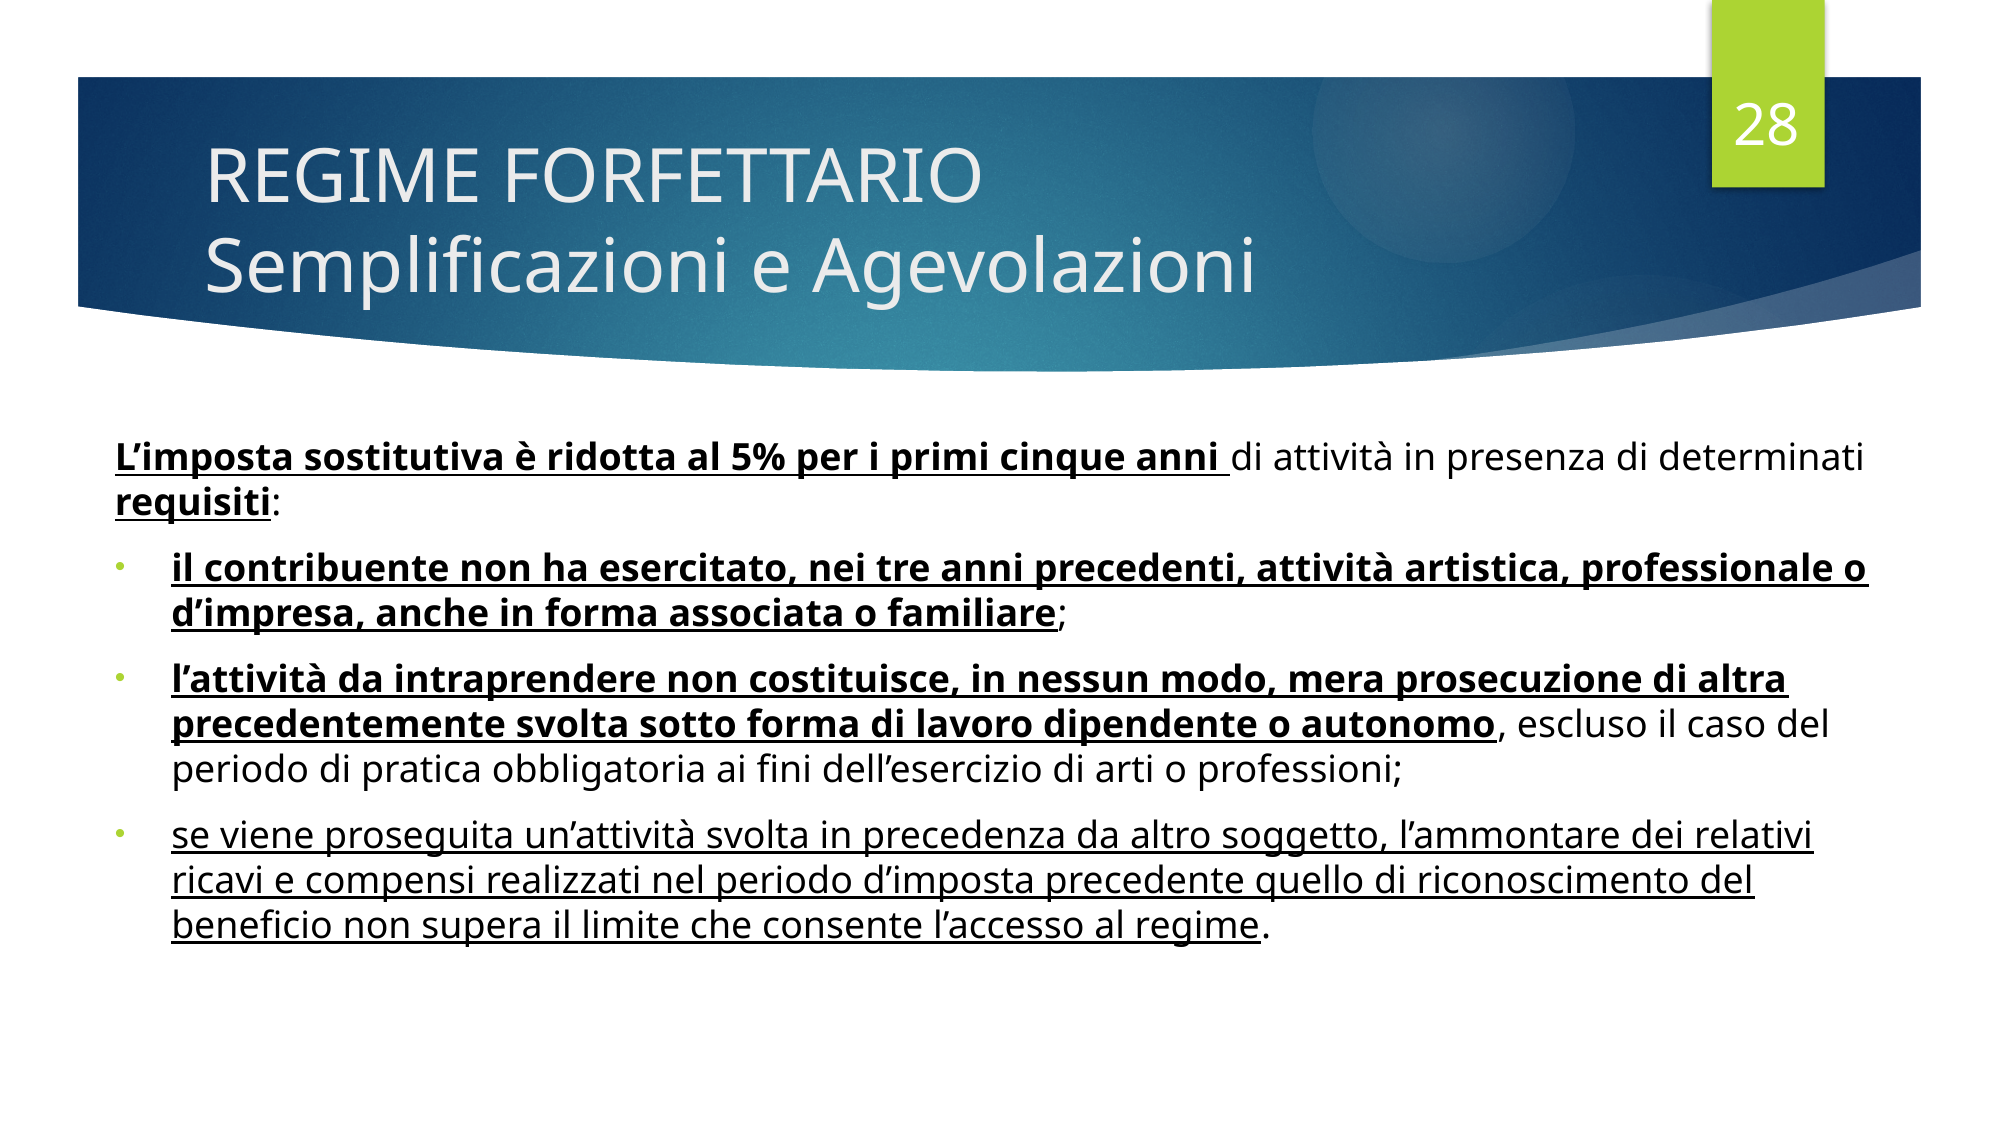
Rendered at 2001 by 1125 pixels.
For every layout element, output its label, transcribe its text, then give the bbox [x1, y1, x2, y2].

slide_number 28 [1698, 48, 1836, 175]
list L’imposta sostitutiva è ridotta al 5% per i primi cinque anni di attività in presenza di determinati requisiti: il contribuente non ha esercitato, nei tre anni precedenti, attività artistica, professionale o d’impresa, anche in forma associata o familiare; l’attività da intraprendere non costituisce, in nessun modo, mera prosecuzione di altra precedentemente svolta sotto forma di lavoro dipendente o autonomo, escluso il caso del periodo di pratica obbligatoria ai fini dell’esercizio di arti o professioni; se viene proseguita un’attività svolta in precedenza da altro soggetto, l’ammontare dei relativi ricavi e compensi realizzati nel periodo d’imposta precedente quello di riconoscimento del beneficio non supera il limite che consente l’accesso al regime. [99, 425, 1908, 987]
title REGIME FORFETTARIO Semplificazioni e Agevolazioni [189, 159, 1627, 276]
